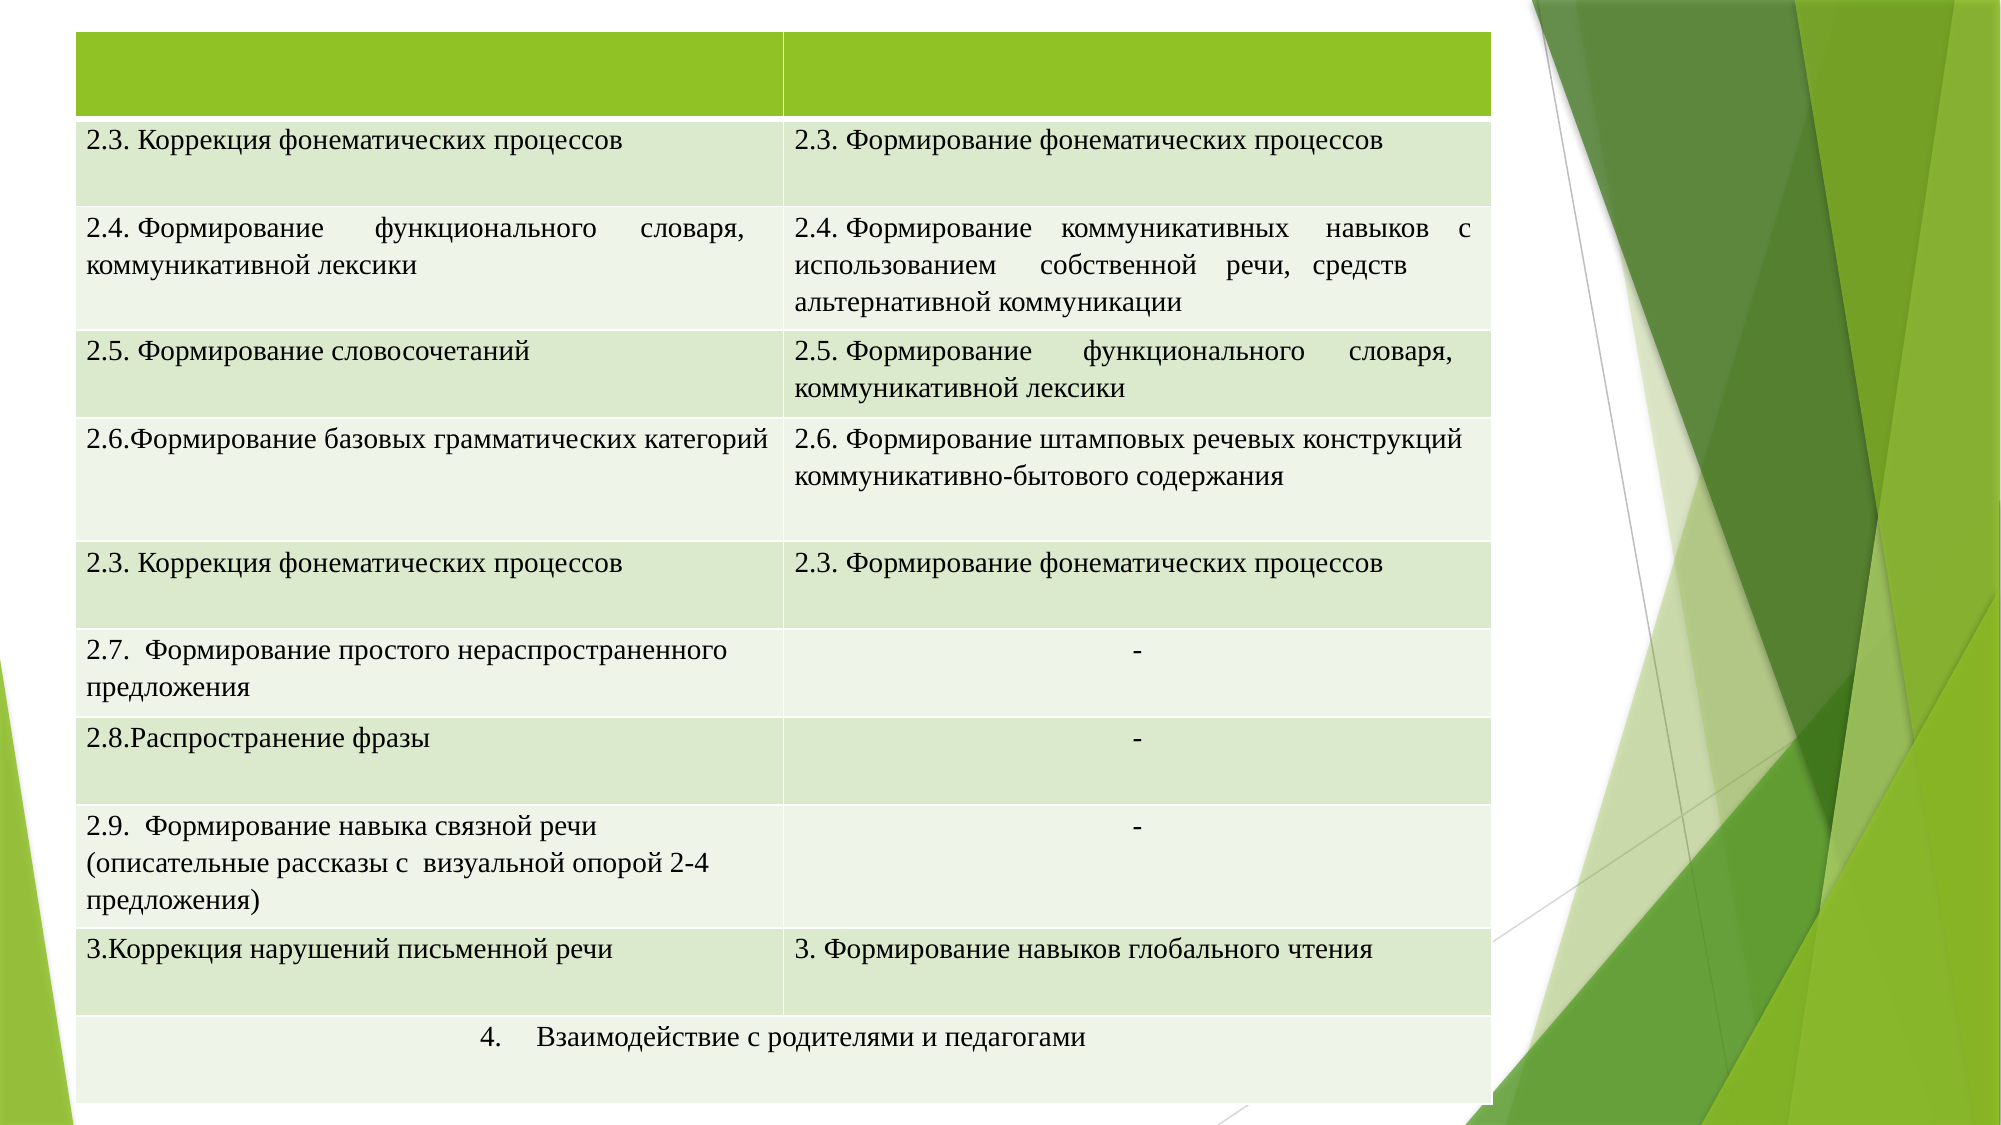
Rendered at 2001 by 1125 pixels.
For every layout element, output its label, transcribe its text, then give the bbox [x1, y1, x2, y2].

table_cell 2.6.Формирование базовых грамматических категорий [76, 419, 783, 540]
table_cell 2.4. Формирование функционального словаря, коммуникативной лексики [76, 207, 783, 329]
table_header [784, 32, 1491, 116]
table_cell 2.3. Формирование фонематических процессов [784, 542, 1491, 628]
table_header [76, 32, 783, 116]
table_cell - [784, 806, 1491, 927]
table_cell 2.5. Формирование словосочетаний [76, 331, 783, 417]
table_cell 2.6. Формирование штамповых речевых конструкций коммуникативно-бытового содержания [784, 419, 1491, 540]
table_cell 2.8.Распространение фразы [76, 718, 783, 804]
table_cell - [784, 718, 1491, 804]
table_cell Взаимодействие с родителями и педагогами [76, 1017, 1491, 1103]
table_cell 2.3. Коррекция фонематических процессов [76, 122, 783, 206]
table_cell 3. Формирование навыков глобального чтения [784, 929, 1491, 1015]
table_cell 2.5. Формирование функционального словаря, коммуникативной лексики [784, 331, 1491, 417]
table_cell 2.3. Коррекция фонематических процессов [76, 542, 783, 628]
table_cell 2.3. Формирование фонематических процессов [784, 122, 1491, 206]
table_cell - [784, 630, 1491, 716]
table_cell 2.9. Формирование навыка связной речи (описательные рассказы с визуальной опорой 2-4 предложения) [76, 806, 783, 927]
table_cell 3.Коррекция нарушений письменной речи [76, 929, 783, 1015]
table_cell 2.7. Формирование простого нераспространенного предложения [76, 630, 783, 716]
table_cell 2.4. Формирование коммуникативных навыков с использованием собственной речи, средств альтернативной коммуникации [784, 207, 1491, 329]
